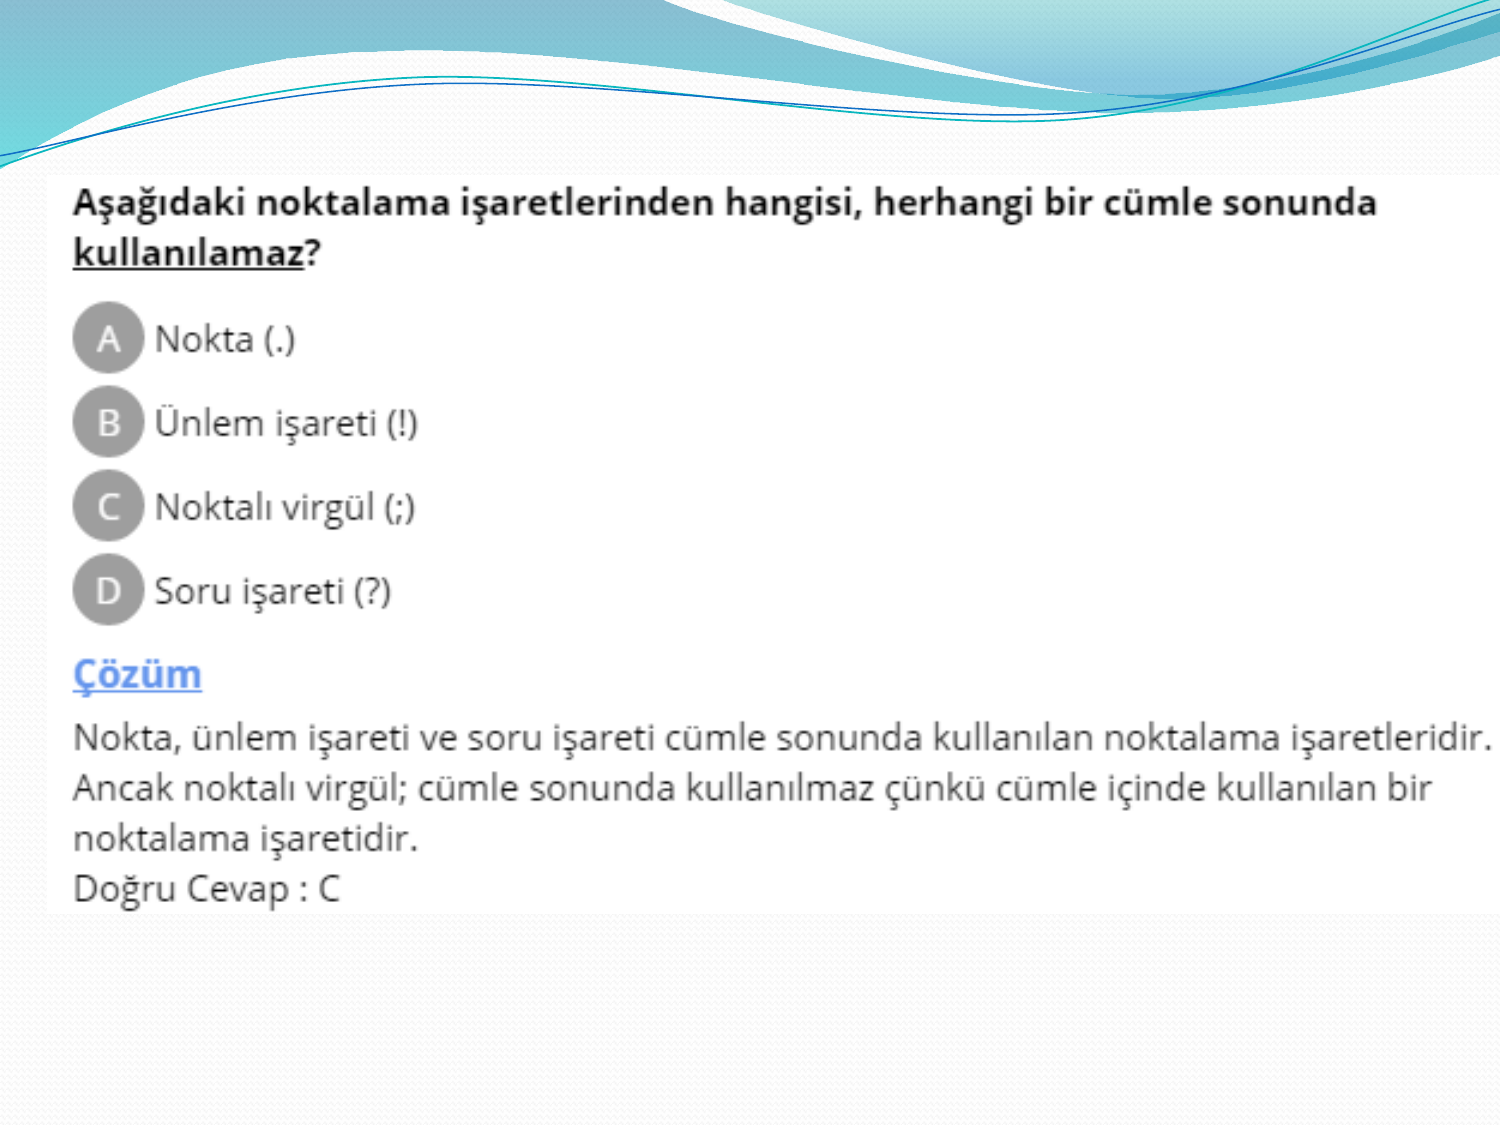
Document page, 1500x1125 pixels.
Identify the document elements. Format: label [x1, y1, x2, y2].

picture [47, 175, 1500, 915]
